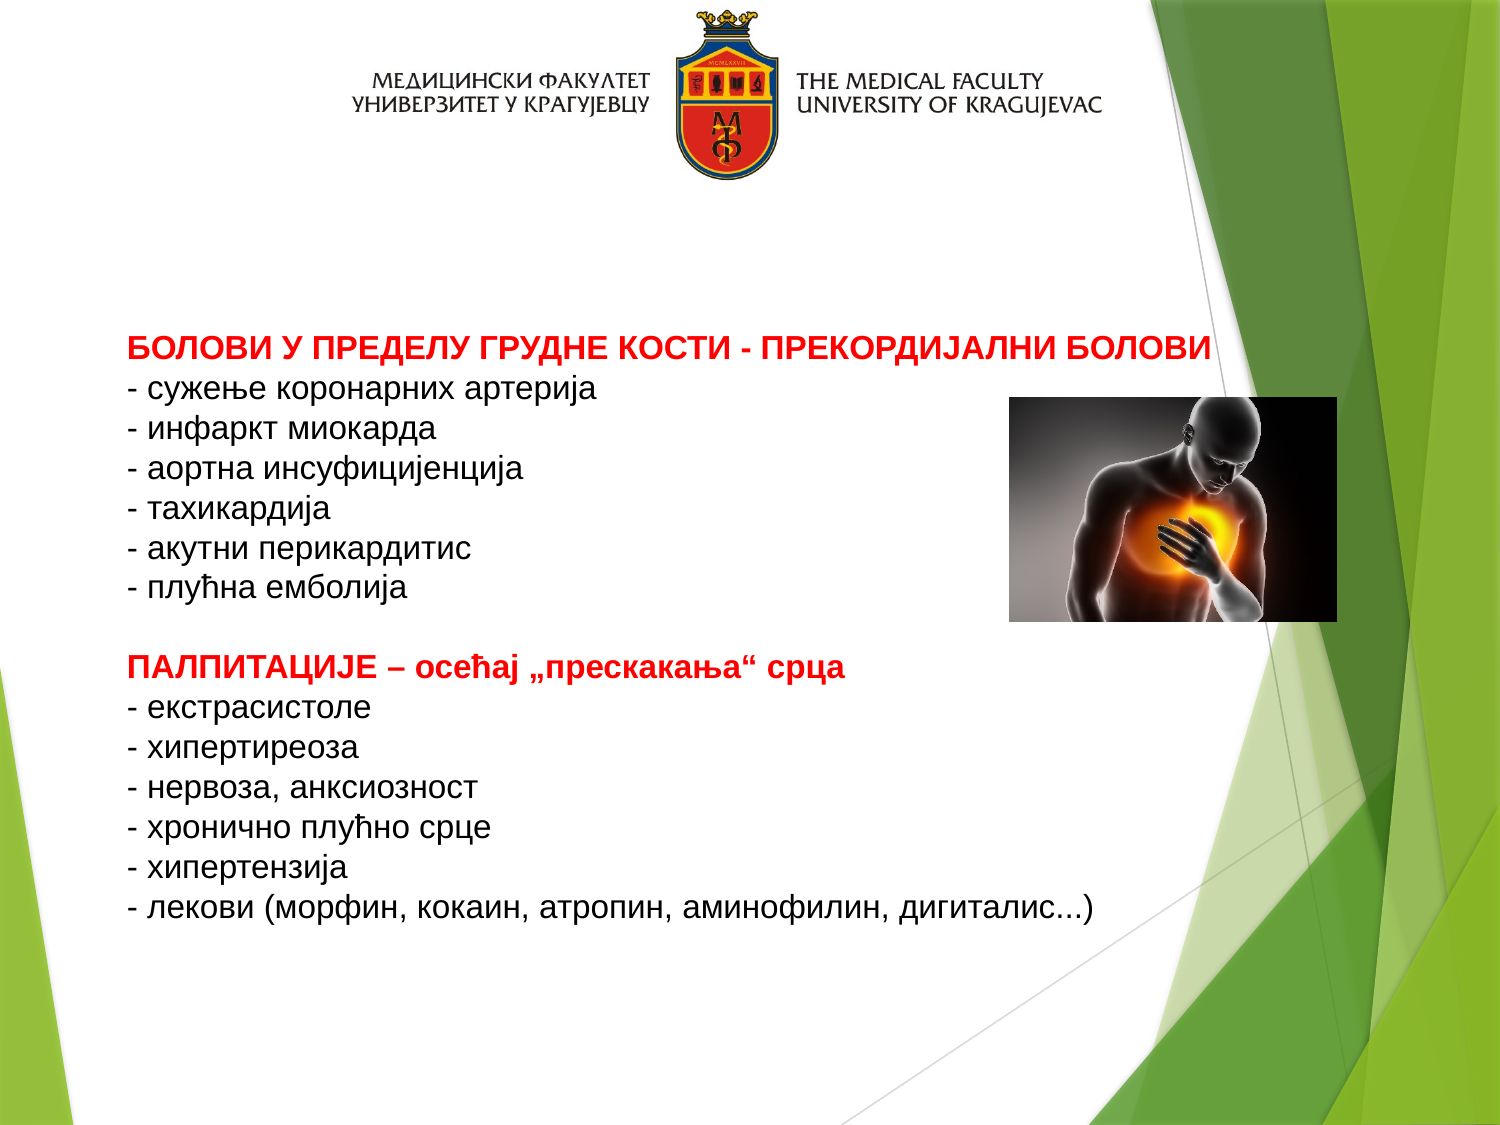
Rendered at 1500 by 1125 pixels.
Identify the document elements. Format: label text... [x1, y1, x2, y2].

picture [1009, 396, 1338, 622]
picture [328, 0, 1125, 191]
text_box БОЛОВИ У ПРЕДЕЛУ ГРУДНЕ КОСТИ - ПРЕКОРДИЈАЛНИ БОЛОВИ - сужење коронарних артерија - инфаркт миокарда - аортна инсуфицијенција - тахикардија - акутни перикардитис - плућна емболија ПАЛПИТАЦИЈЕ – осећај „прескакања“ срца - екстрасистоле - хипертиреоза - нервоза, анксиозност - хронично плућно срце - хипертензија - лекови (морфин, кокаин, атропин, аминофилин, дигиталис...) [112, 278, 1413, 1013]
